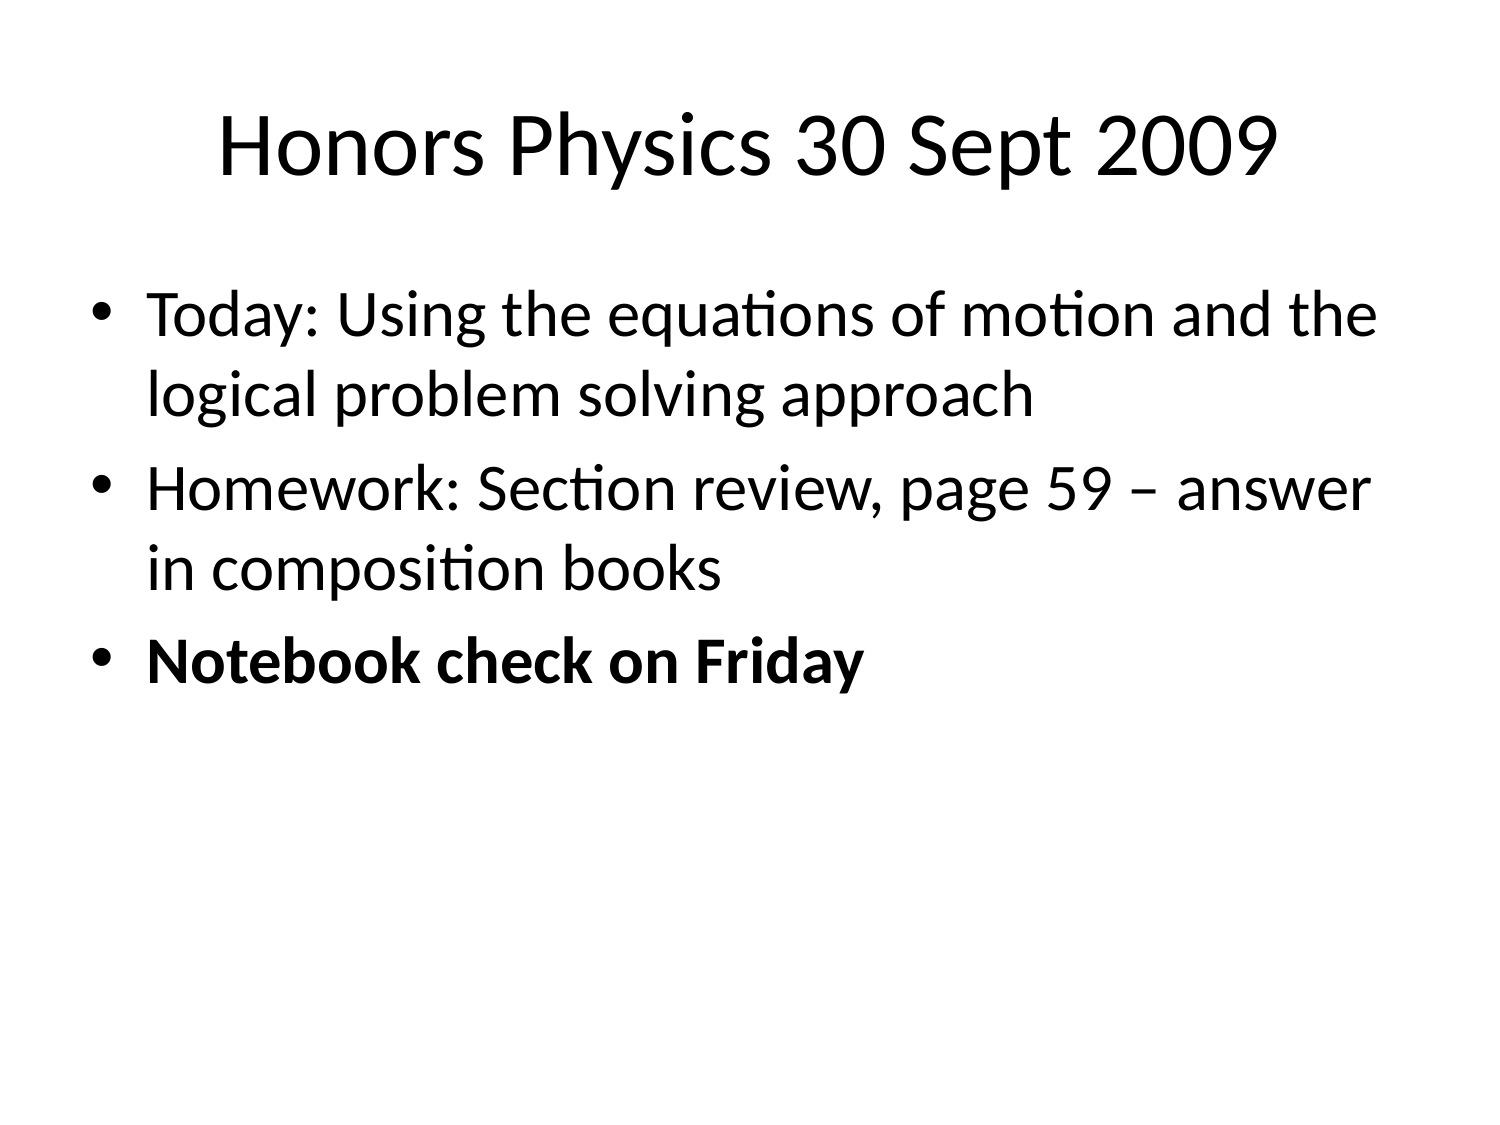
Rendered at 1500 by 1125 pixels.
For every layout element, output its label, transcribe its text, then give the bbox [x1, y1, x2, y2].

title Honors Physics 30 Sept 2009 [75, 45, 1425, 233]
list Today: Using the equations of motion and the logical problem solving approach Homework: Section review, page 59 – answer in composition books Notebook check on Friday [75, 262, 1425, 1005]
